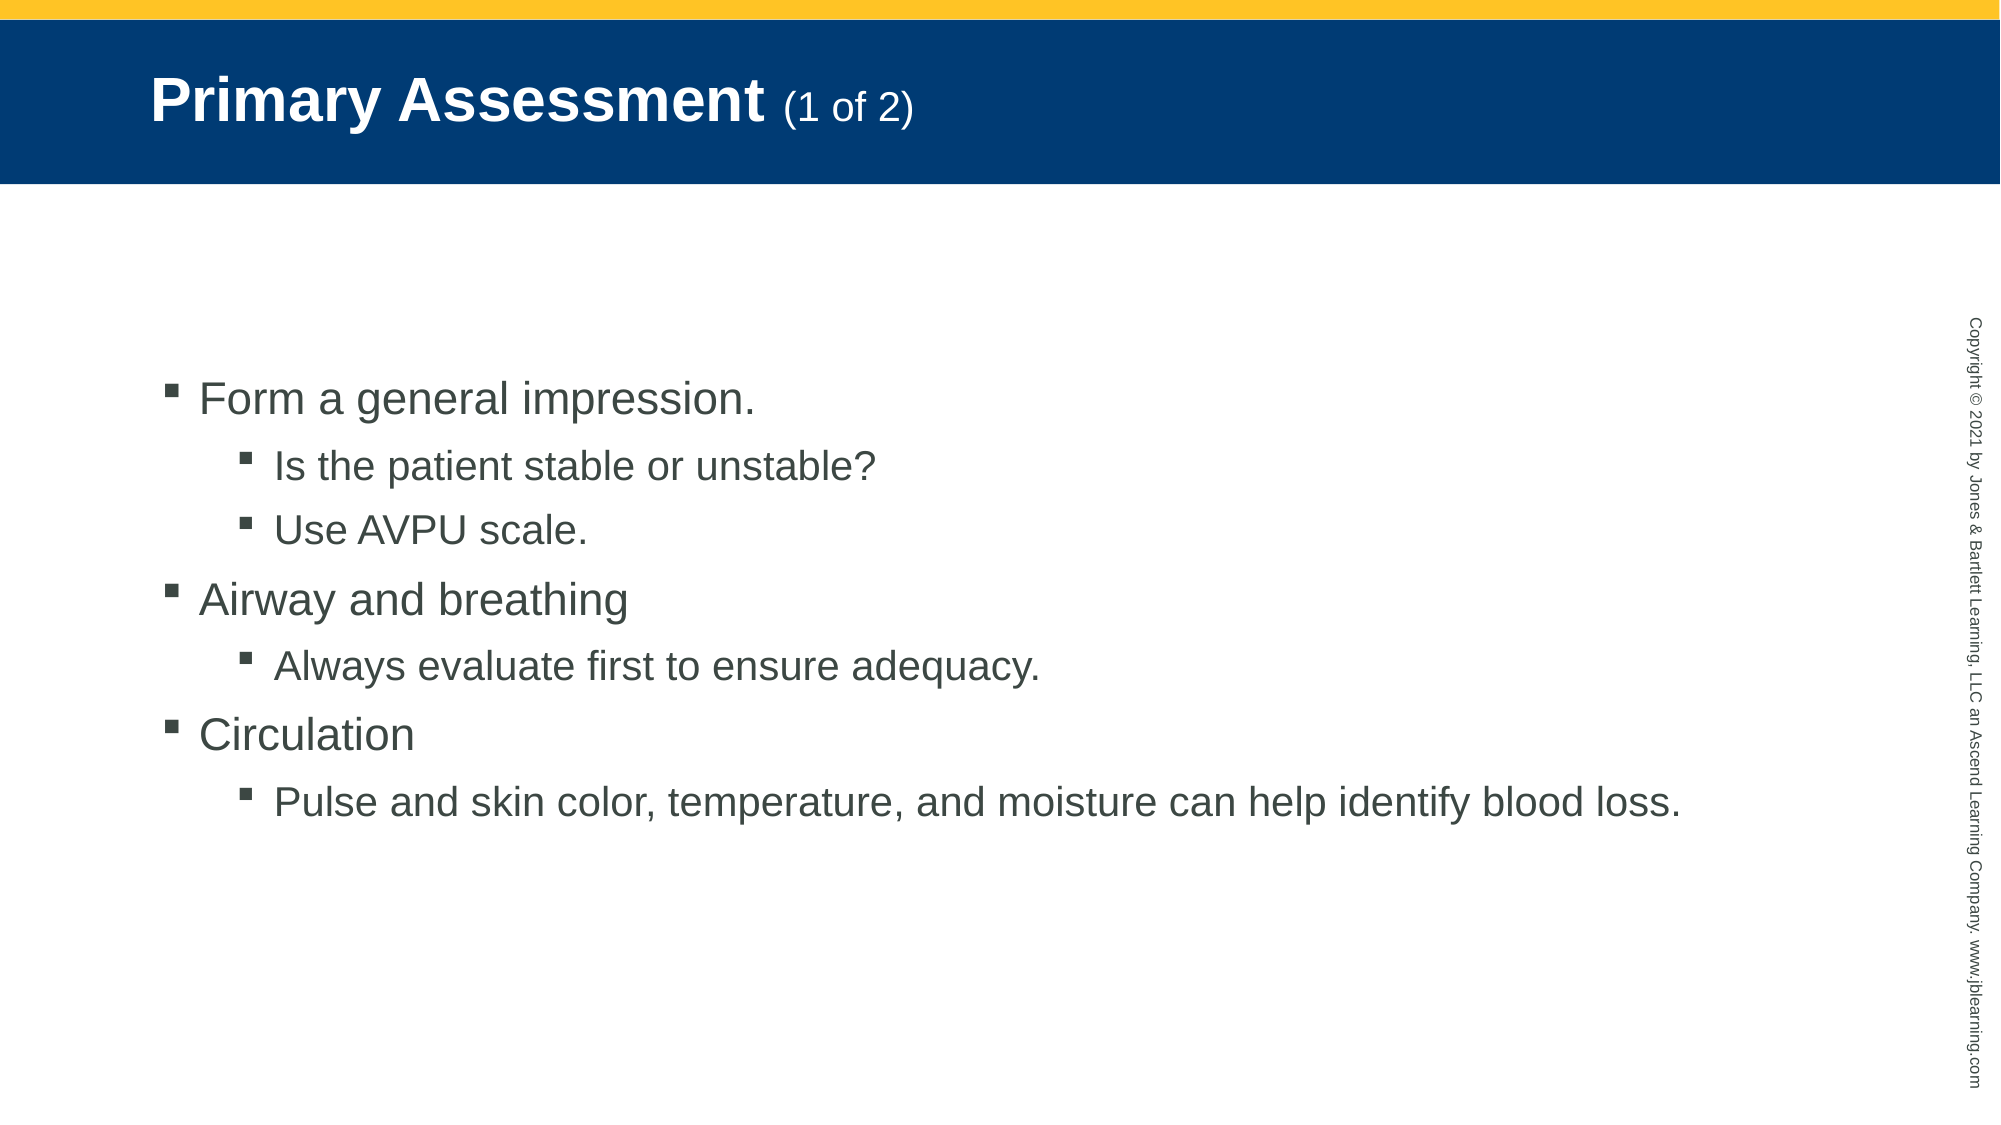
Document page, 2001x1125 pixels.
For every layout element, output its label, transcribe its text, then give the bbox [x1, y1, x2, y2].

title Primary Assessment (1 of 2) [0, 19, 2000, 185]
list Form a general impression. Is the patient stable or unstable? Use AVPU scale. Airway and breathing Always evaluate first to ensure adequacy. Circulation Pulse and skin color, temperature, and moisture can help identify blood loss. [146, 361, 1859, 1016]
